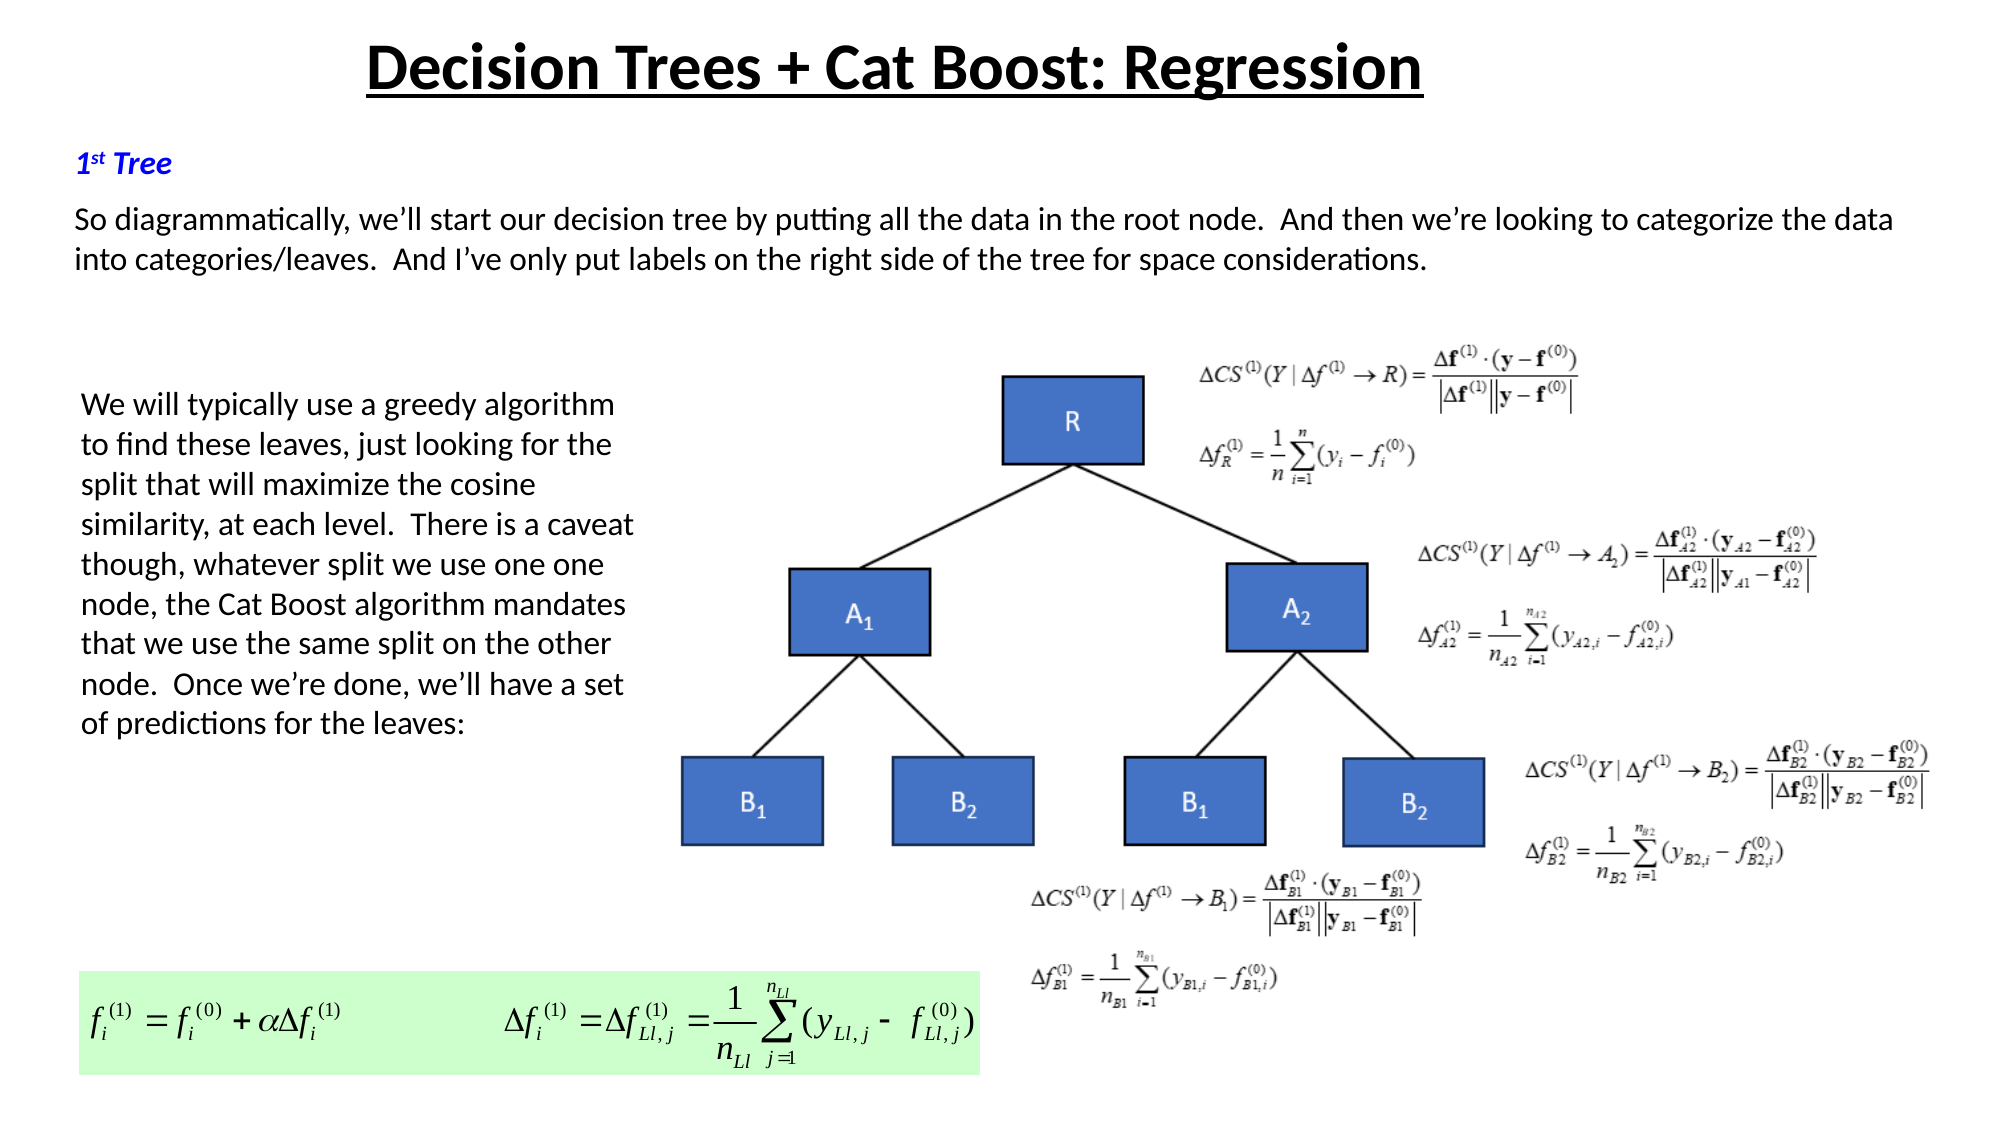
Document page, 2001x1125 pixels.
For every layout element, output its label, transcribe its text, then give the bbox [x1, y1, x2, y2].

text_box 1st Tree [59, 134, 237, 189]
text_box We will typically use a greedy algorithm to find these leaves, just looking for the split that will maximize the cosine similarity, at each level. There is a caveat though, whatever split we use one one node, the Cat Boost algorithm mandates that we use the same split on the other node. Once we’re done, we’ll have a set of predictions for the leaves: [66, 374, 652, 749]
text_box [78, 970, 980, 1076]
text_box So diagrammatically, we’ll start our decision tree by putting all the data in the root node. And then we’re looking to categorize the data into categories/leaves. And I’ve only put labels on the right side of the tree for space considerations. [59, 189, 1918, 285]
text_box Decision Trees + Cat Boost: Regression [351, 15, 1667, 111]
picture [652, 341, 1944, 1020]
